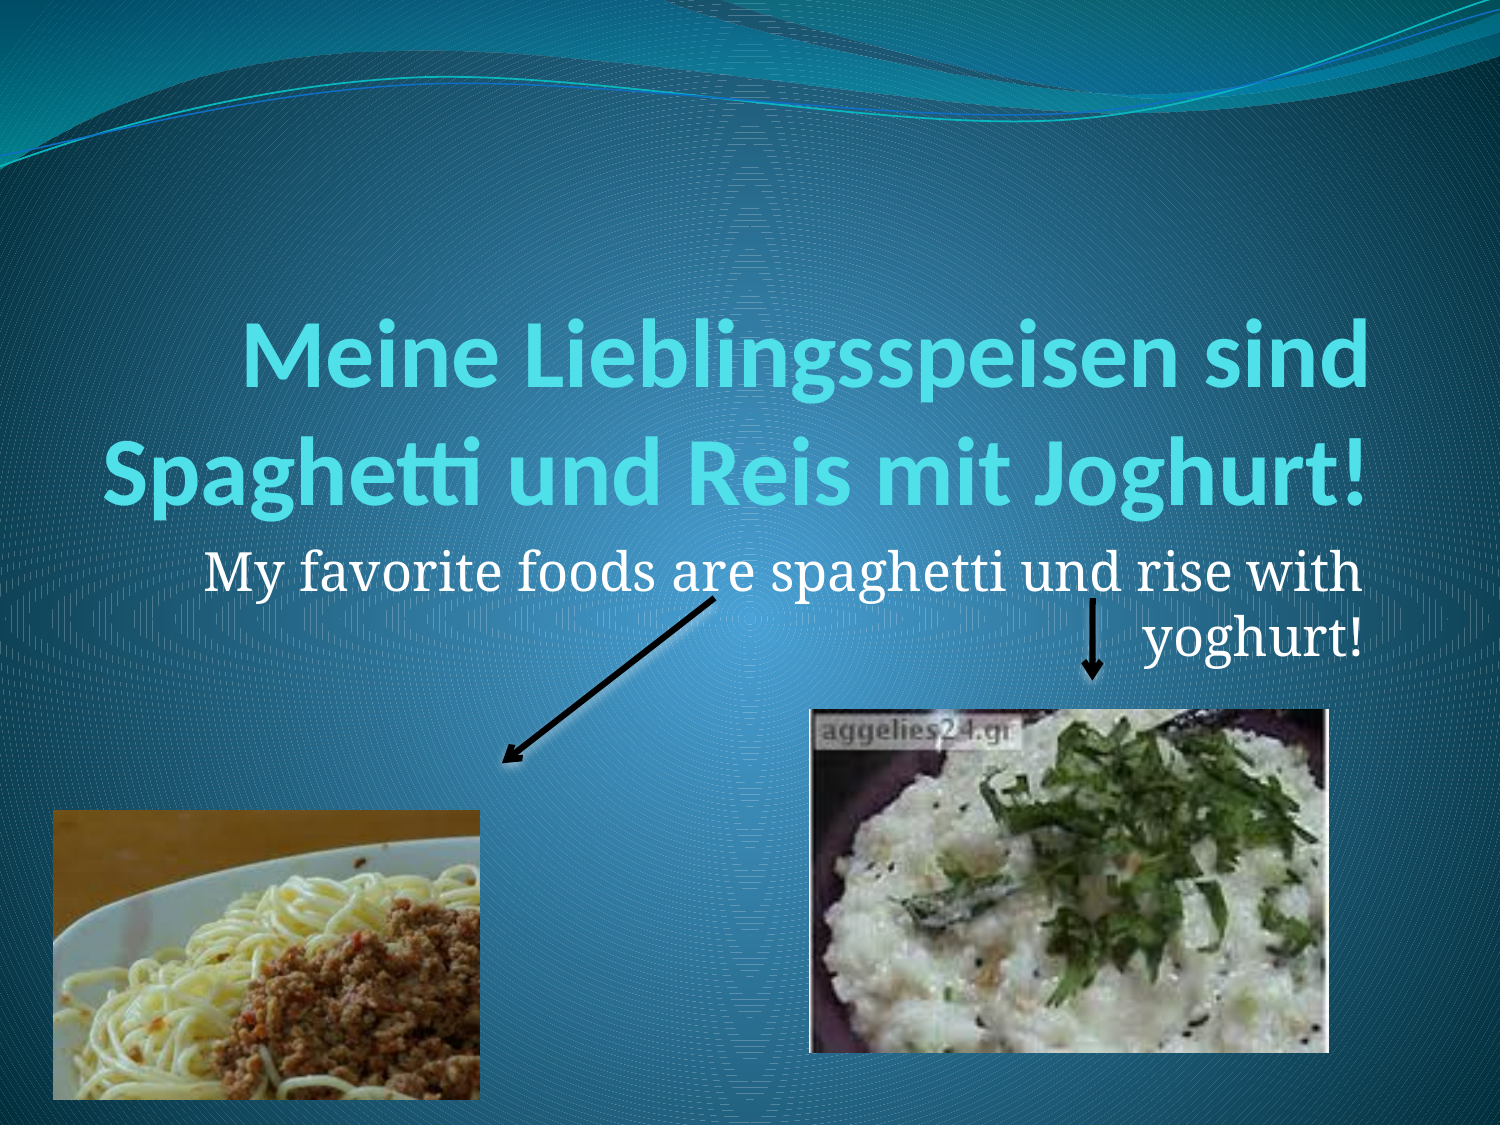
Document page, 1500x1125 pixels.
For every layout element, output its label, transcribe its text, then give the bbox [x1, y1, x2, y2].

picture [808, 708, 1330, 1053]
picture [52, 810, 480, 1100]
title Meine Lieblingsspeisen sind Spaghetti und Reis mit Joghurt! [87, 224, 1376, 525]
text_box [501, 597, 715, 764]
subtitle My favorite foods are spaghetti und rise with yoghurt! [87, 529, 1376, 818]
